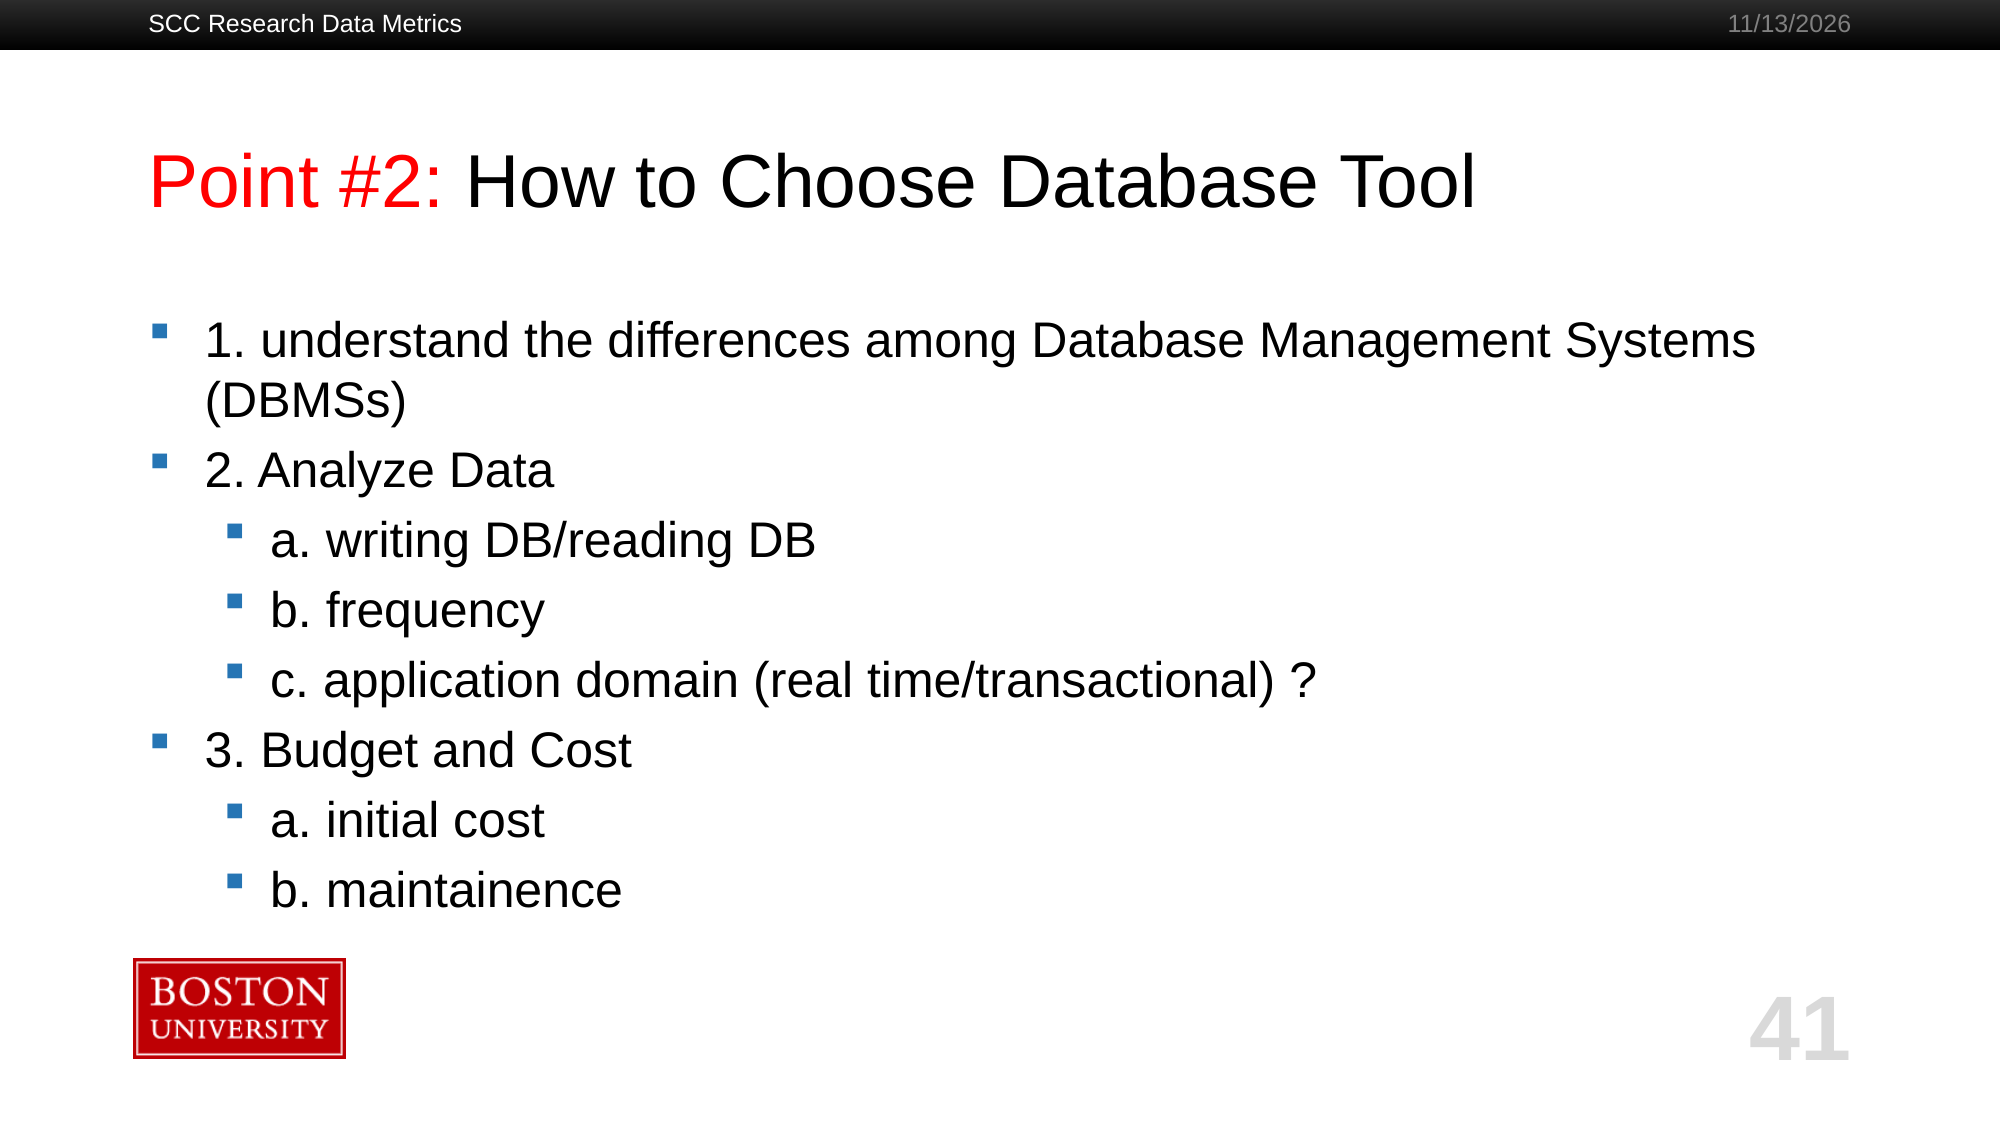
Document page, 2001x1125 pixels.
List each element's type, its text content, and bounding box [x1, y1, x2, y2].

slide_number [1449, 0, 1867, 51]
picture [133, 958, 346, 1059]
list 1. understand the differences among Database Management Systems (DBMSs) 2. Analyze Data a. writing DB/reading DB b. frequency c. application domain (real time/transactional) ? 3. Budget and Cost a. initial cost b. maintainence [133, 299, 1867, 938]
title Point #2: How to Choose Database Tool [133, 125, 1867, 238]
footer SCC Research Data Metrics [133, 0, 1251, 51]
slide_number 41 [1549, 968, 1867, 1082]
